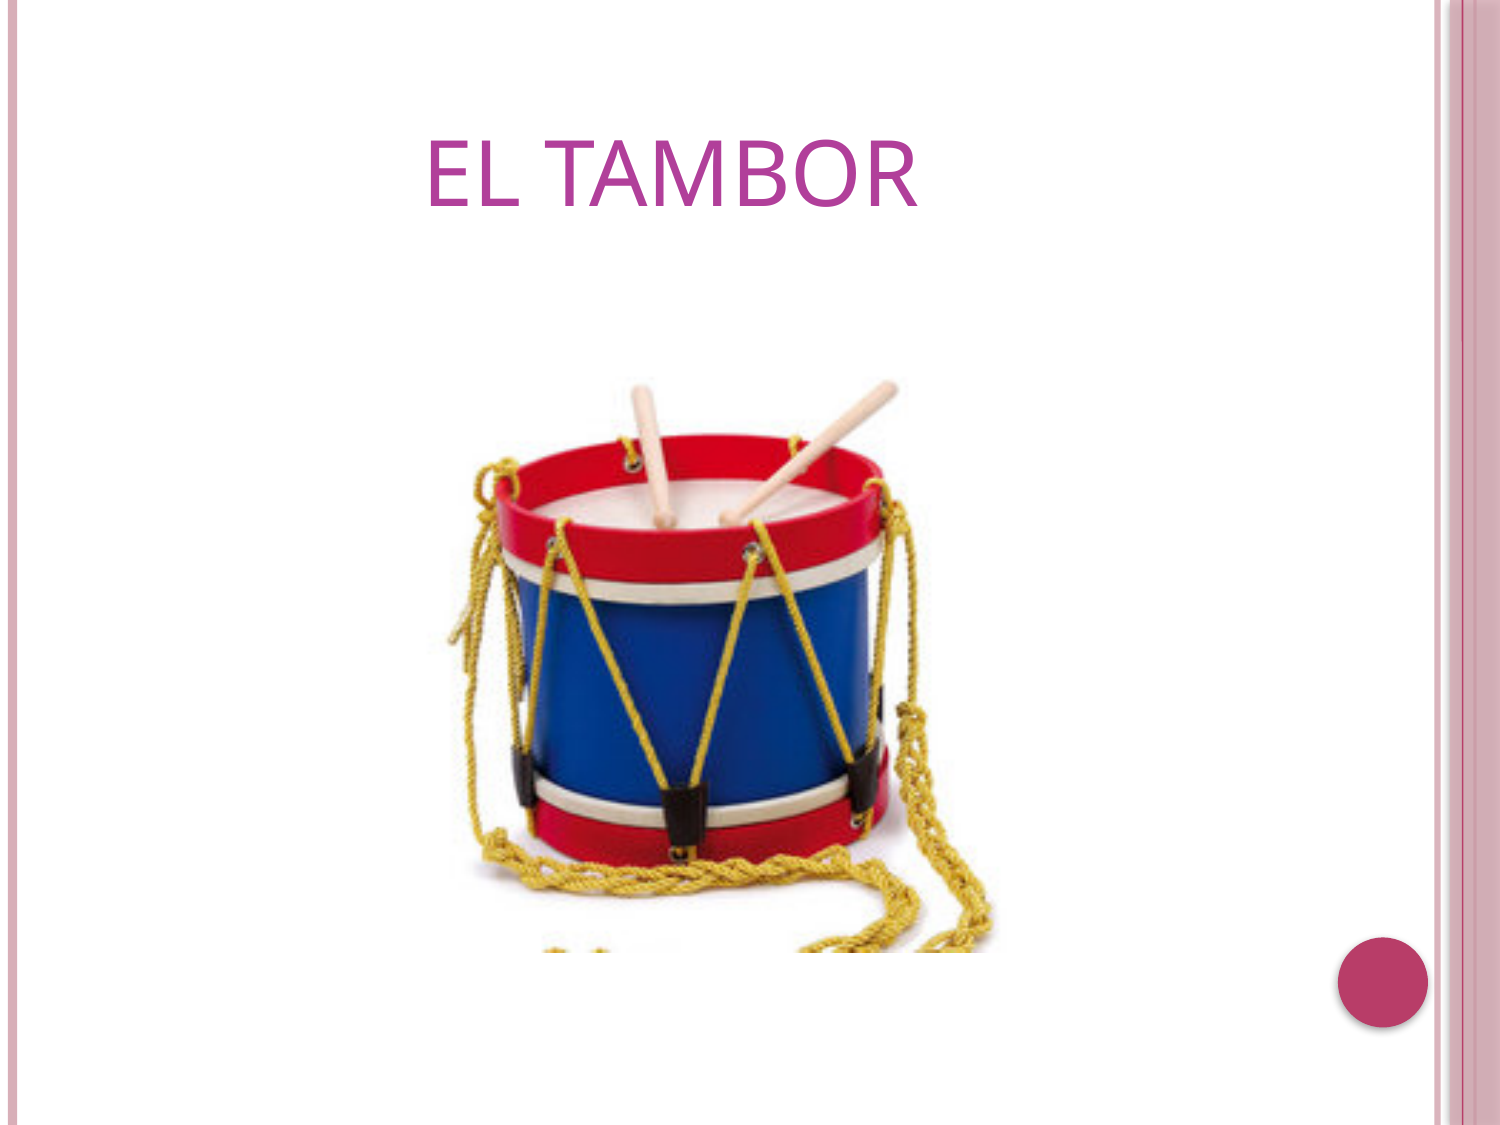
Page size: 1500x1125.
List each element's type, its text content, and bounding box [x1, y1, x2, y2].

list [383, 313, 1070, 953]
title el tambor [75, 45, 1300, 233]
